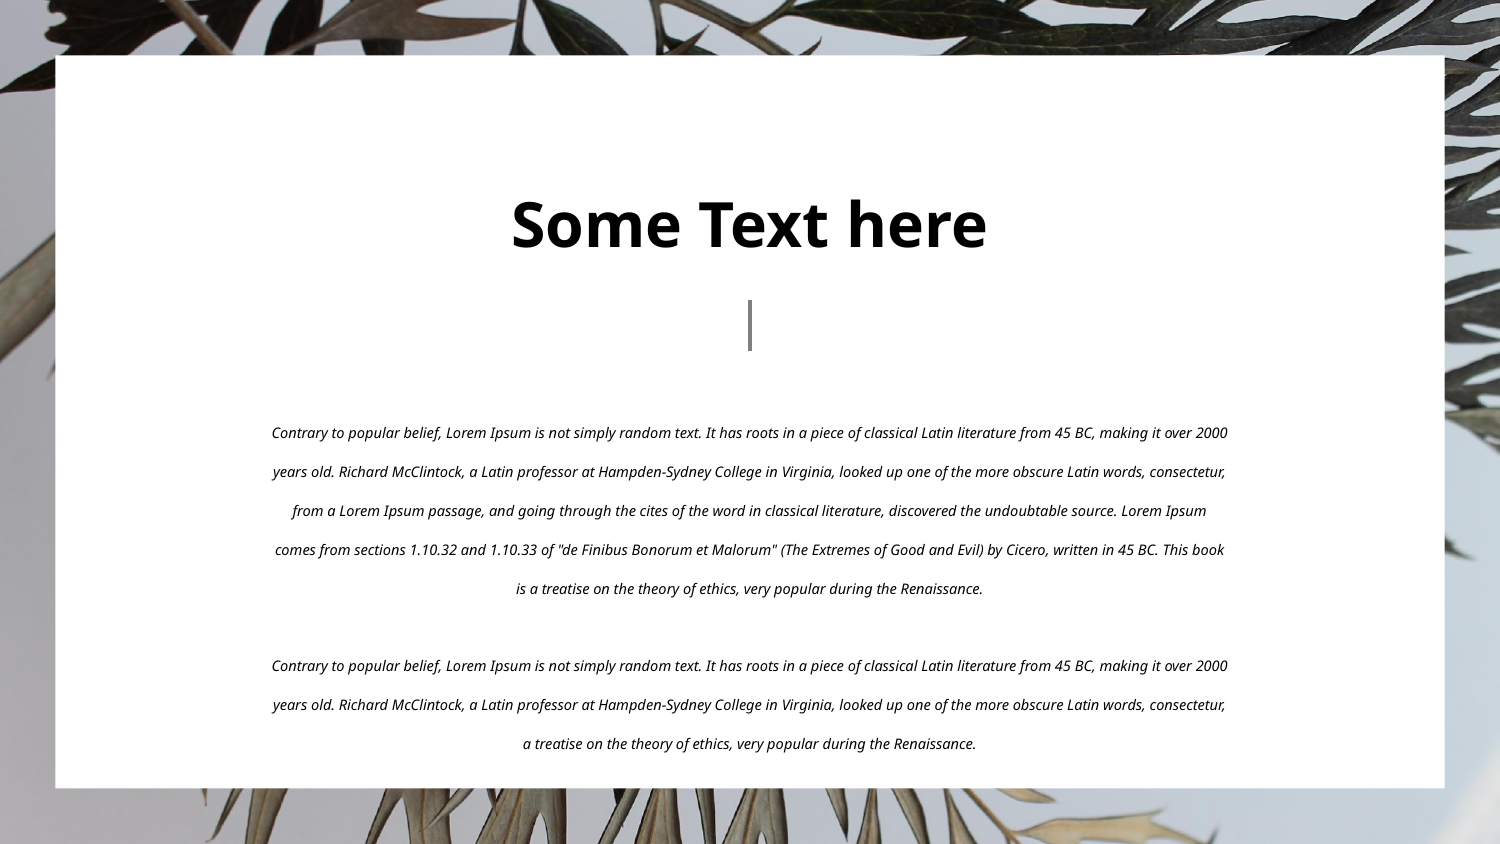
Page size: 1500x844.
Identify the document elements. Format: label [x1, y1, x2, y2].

text_box [259, 155, 1241, 689]
picture [0, 0, 1500, 844]
